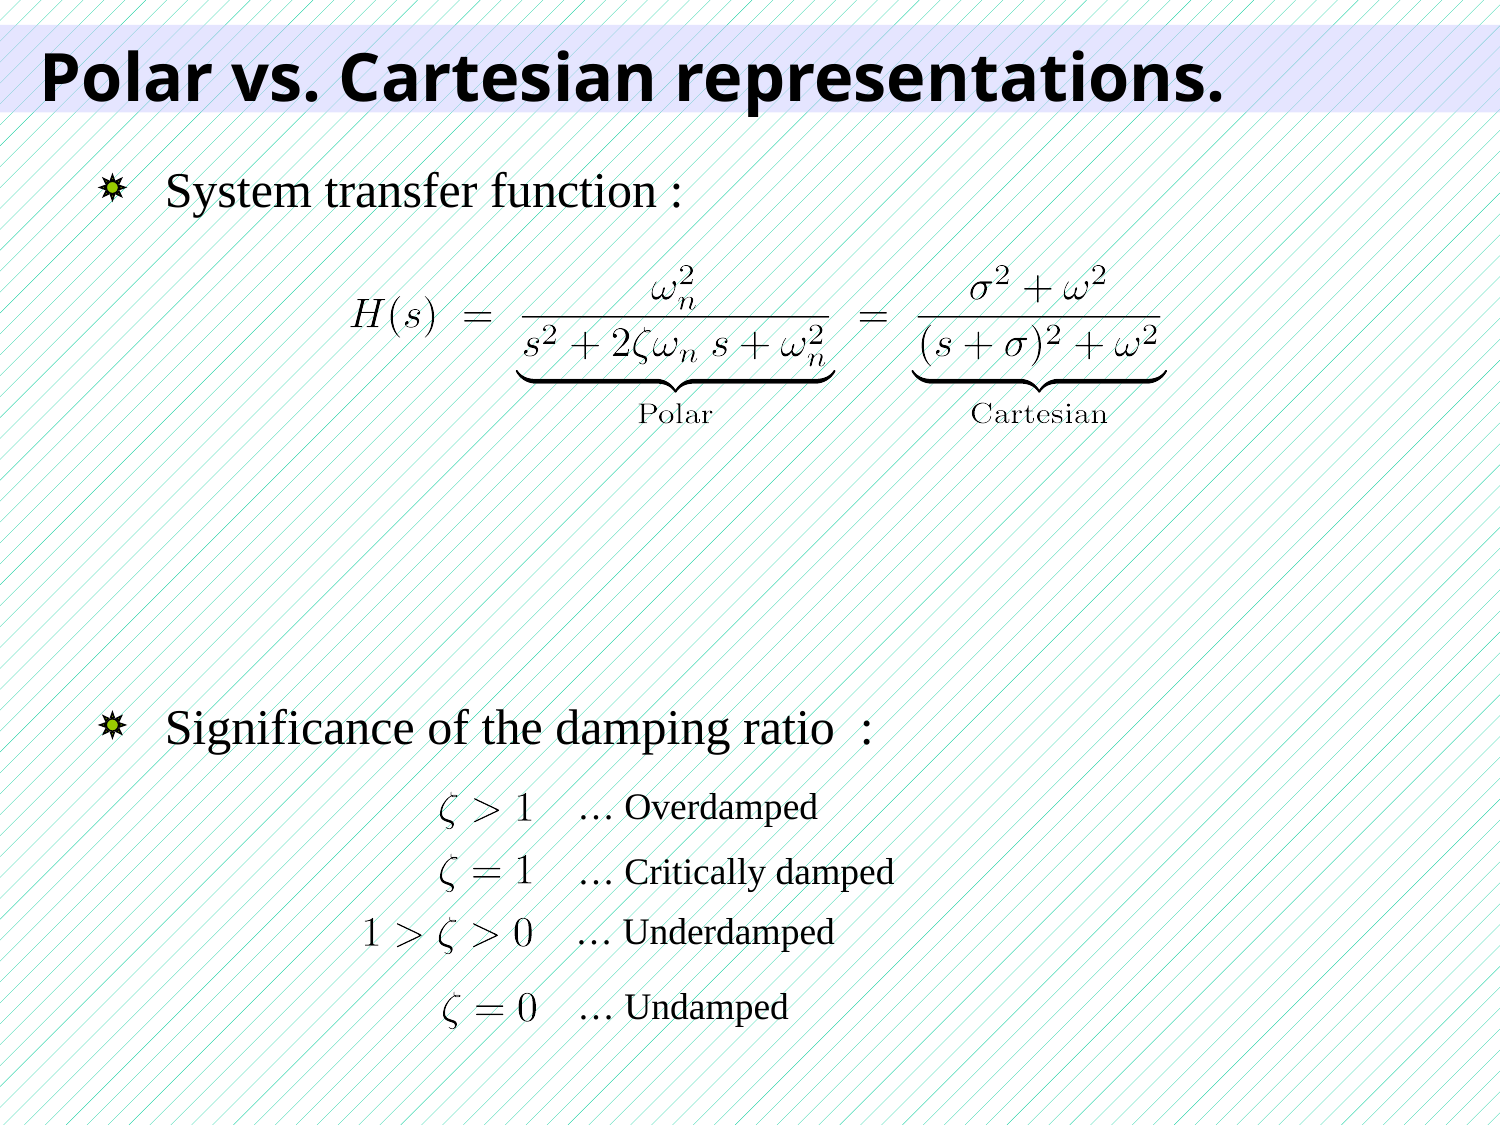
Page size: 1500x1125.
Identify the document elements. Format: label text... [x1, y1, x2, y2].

text_box … Undamped [562, 962, 1015, 1038]
text_box [99, 178, 125, 200]
title Polar vs. Cartesian representations. [24, 24, 1476, 126]
text_box Significance of the damping ratio : [150, 687, 1300, 763]
picture [441, 988, 538, 1030]
picture [349, 262, 1167, 426]
text_box … Underdamped [560, 887, 1013, 963]
text_box … Critically damped [562, 839, 1015, 900]
text_box [99, 712, 125, 738]
picture [362, 913, 532, 955]
picture [438, 850, 535, 893]
picture [438, 788, 535, 830]
text_box System transfer function : [150, 149, 1300, 225]
text_box … Overdamped [562, 763, 1015, 838]
